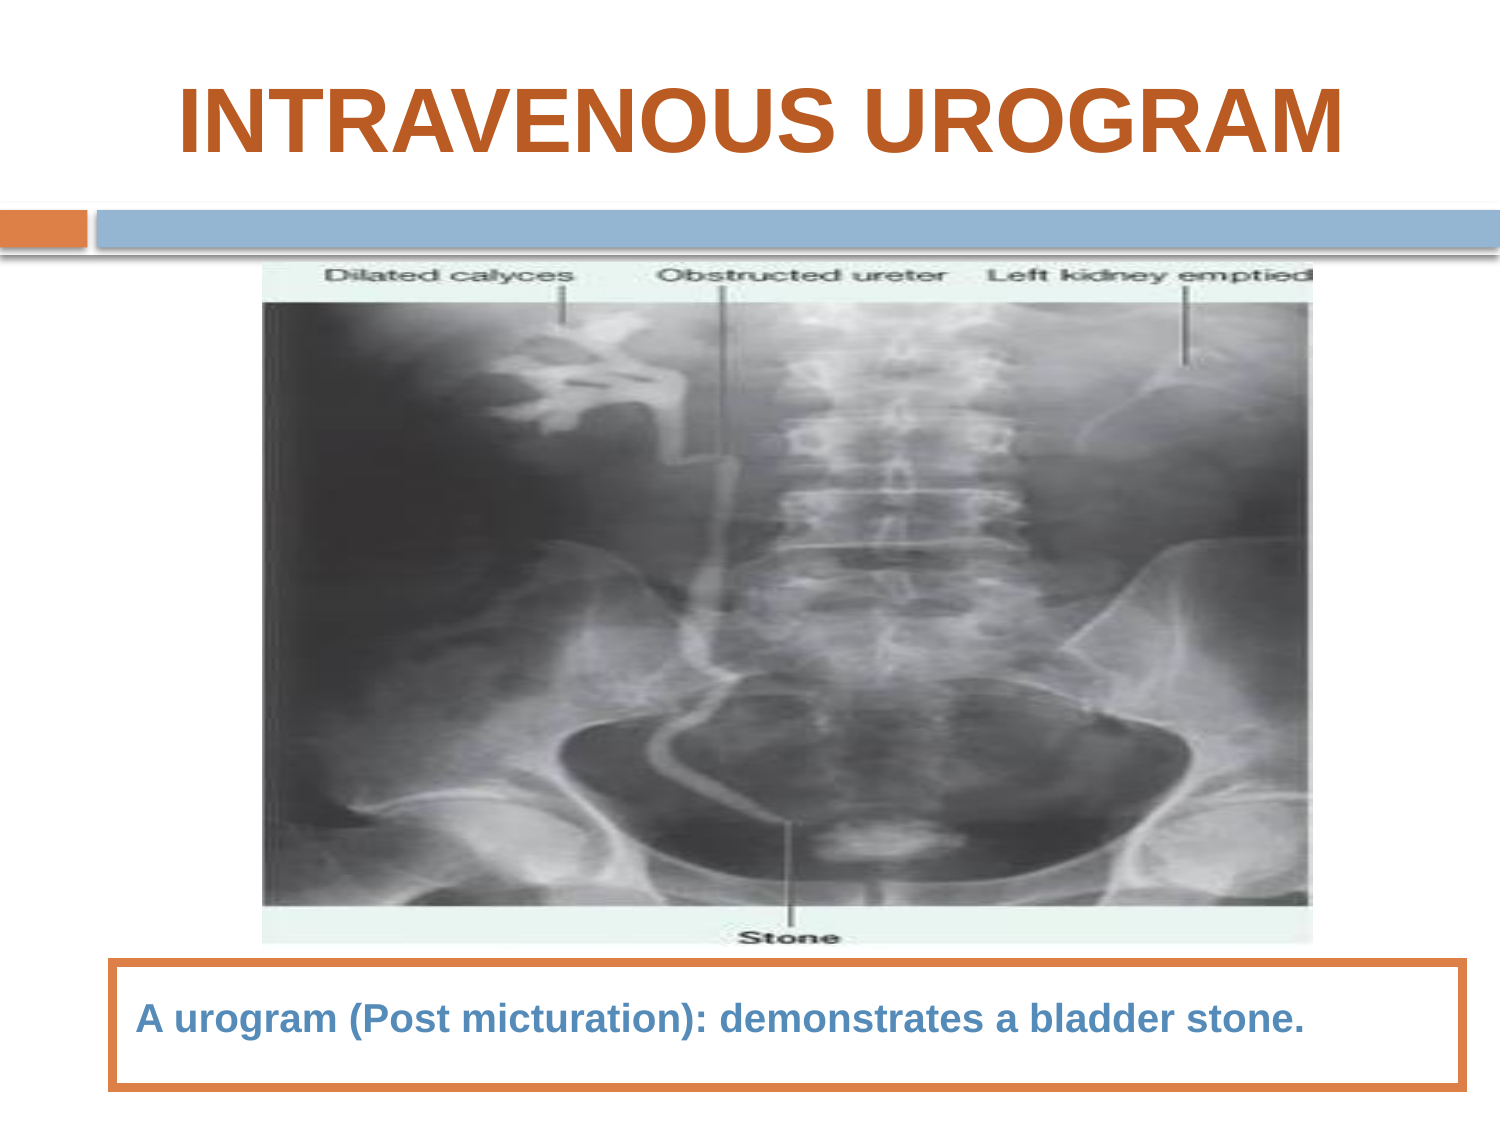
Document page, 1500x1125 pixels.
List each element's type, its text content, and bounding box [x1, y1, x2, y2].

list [262, 262, 1313, 951]
title INTRAVENOUS UROGRAM [99, 44, 1425, 188]
list A urogram (Post micturation): demonstrates a bladder stone. [108, 958, 1467, 1092]
